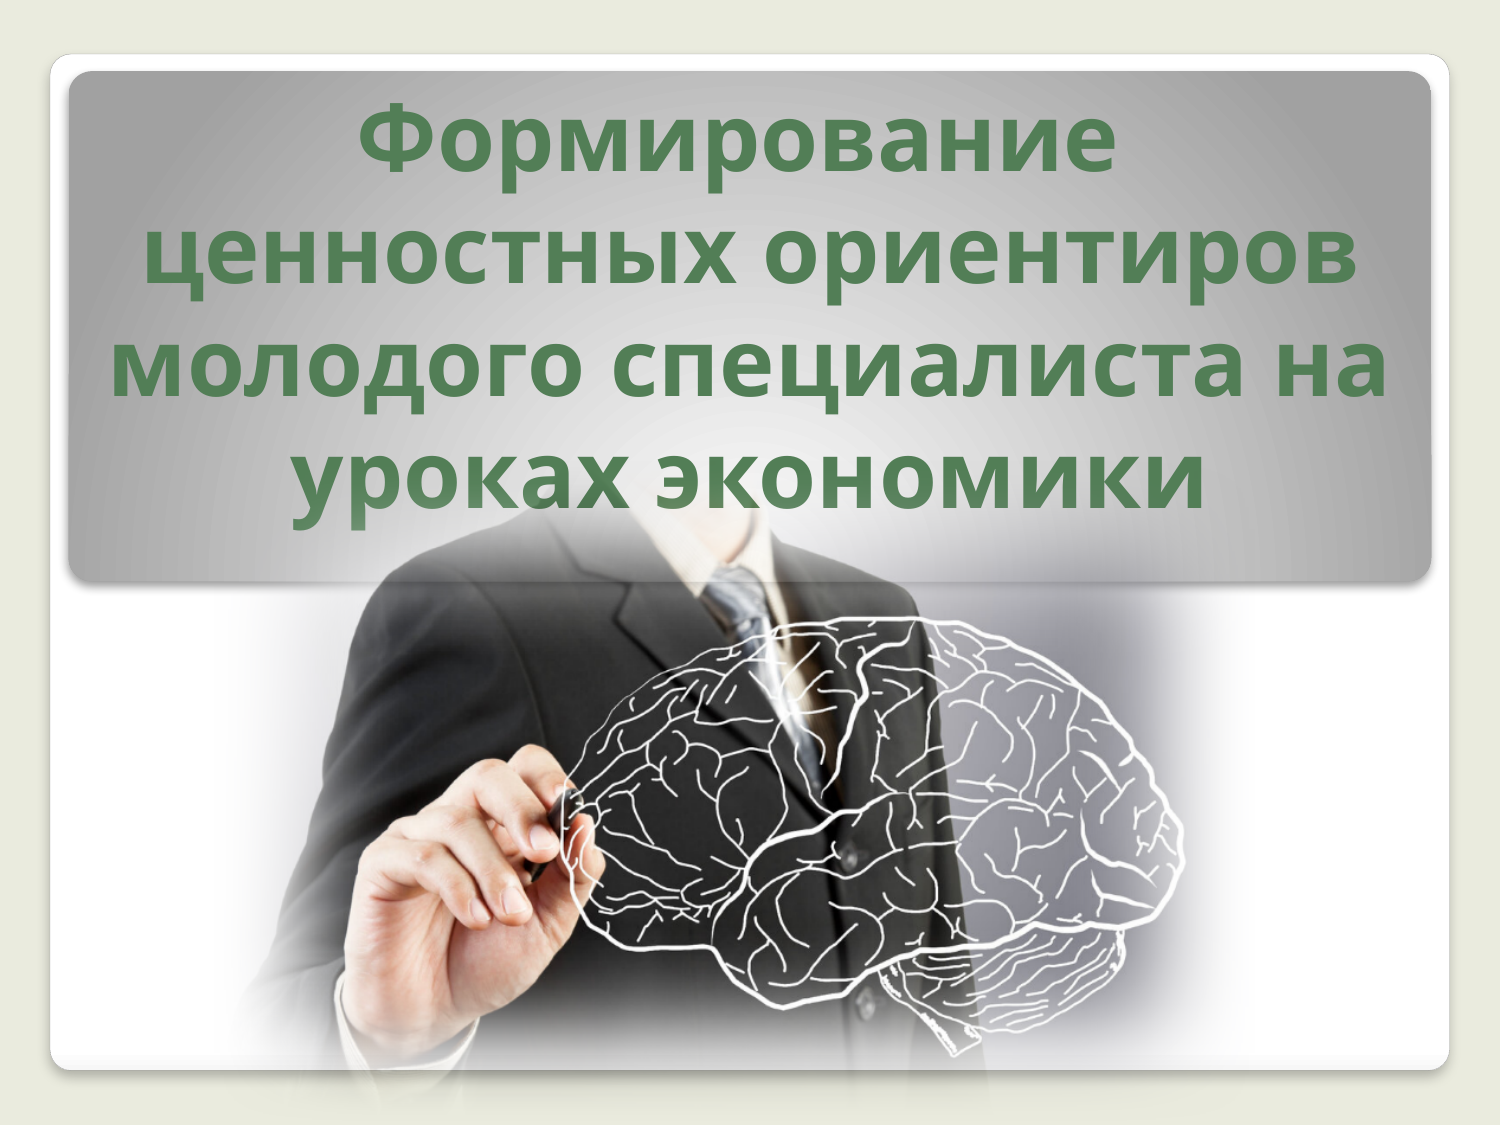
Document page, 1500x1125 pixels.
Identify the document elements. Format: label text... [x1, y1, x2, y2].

picture [210, 457, 1260, 1125]
title Формирование ценностных ориентиров молодого специалиста на уроках экономики [70, 58, 1430, 536]
